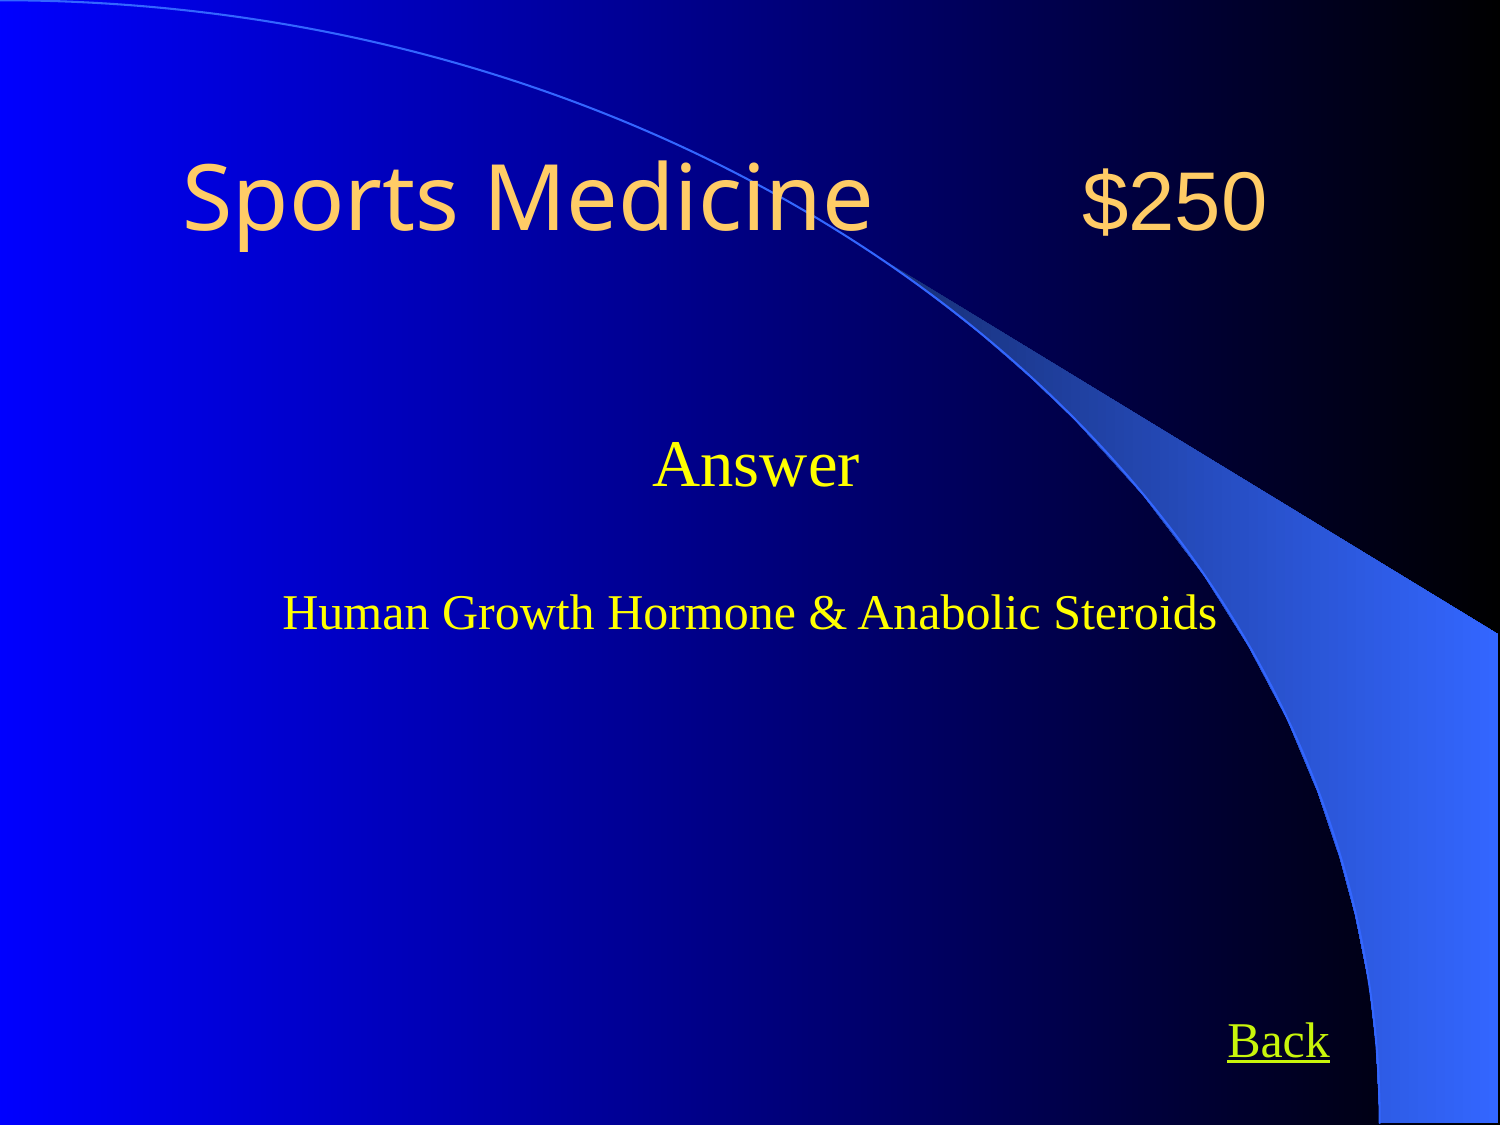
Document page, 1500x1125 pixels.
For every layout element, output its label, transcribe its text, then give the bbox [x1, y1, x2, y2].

text_box Back [1212, 999, 1438, 1075]
title Sports Medicine $250 [87, 99, 1363, 288]
text_box Answer Human Growth Hormone & Anabolic Steroids [99, 412, 1413, 768]
